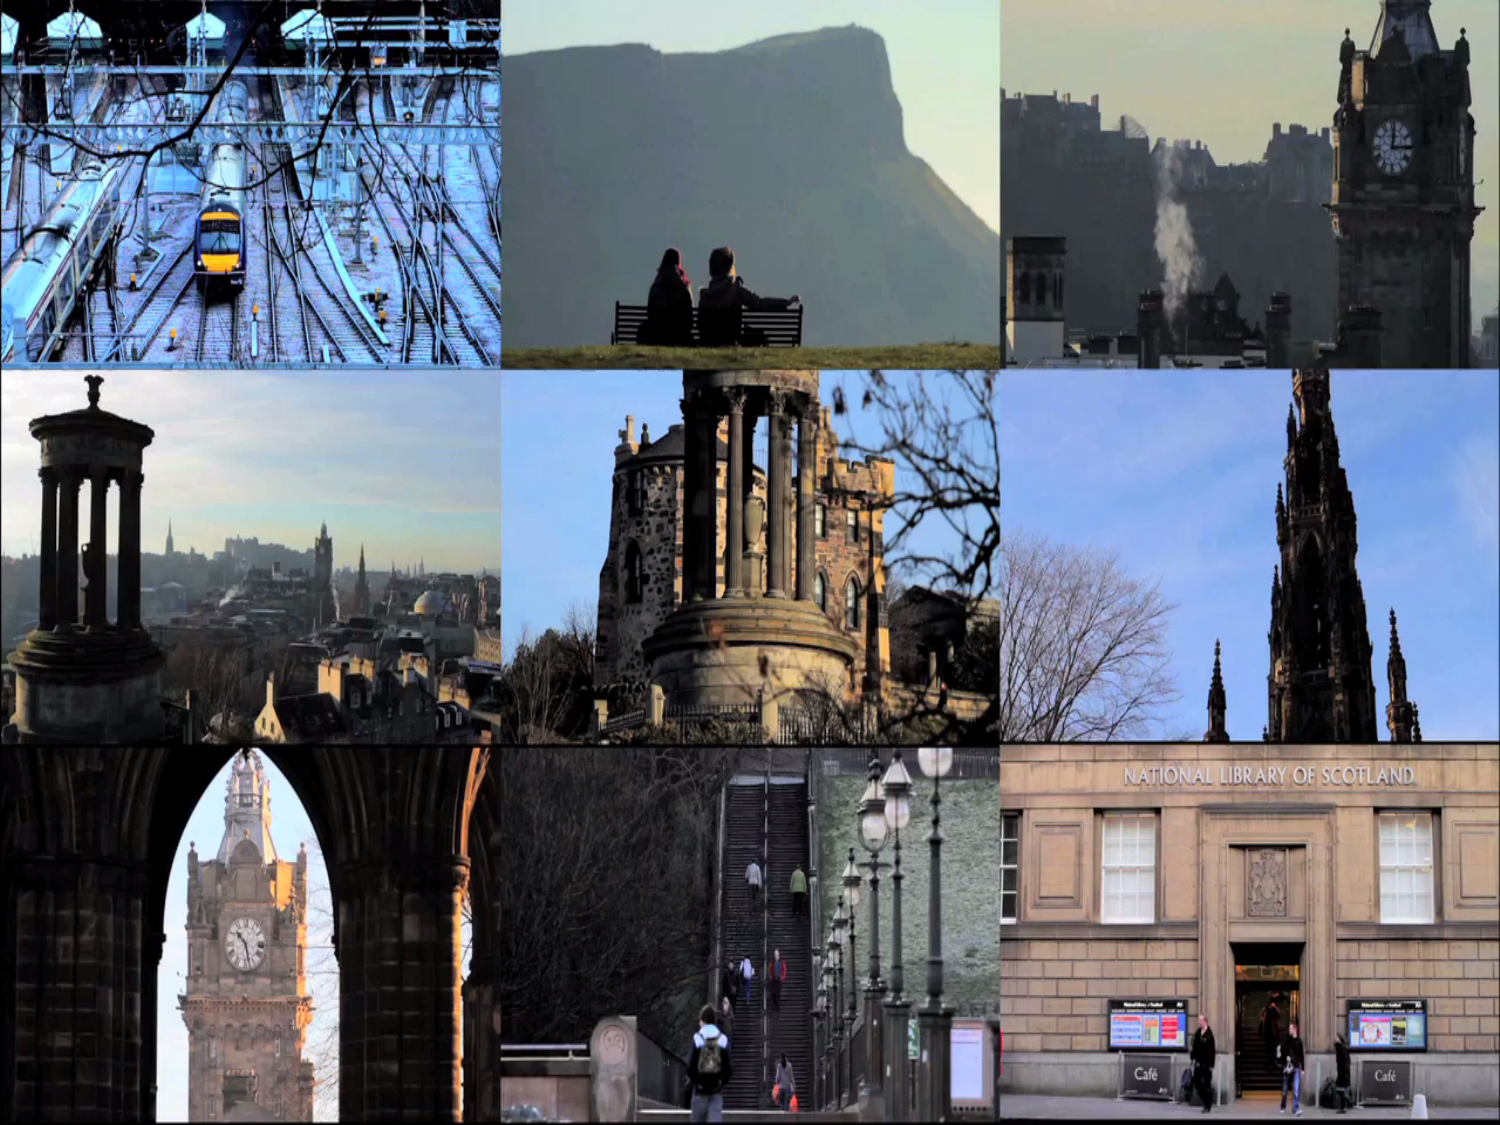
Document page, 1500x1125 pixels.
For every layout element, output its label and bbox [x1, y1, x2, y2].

list [0, 0, 1500, 1125]
